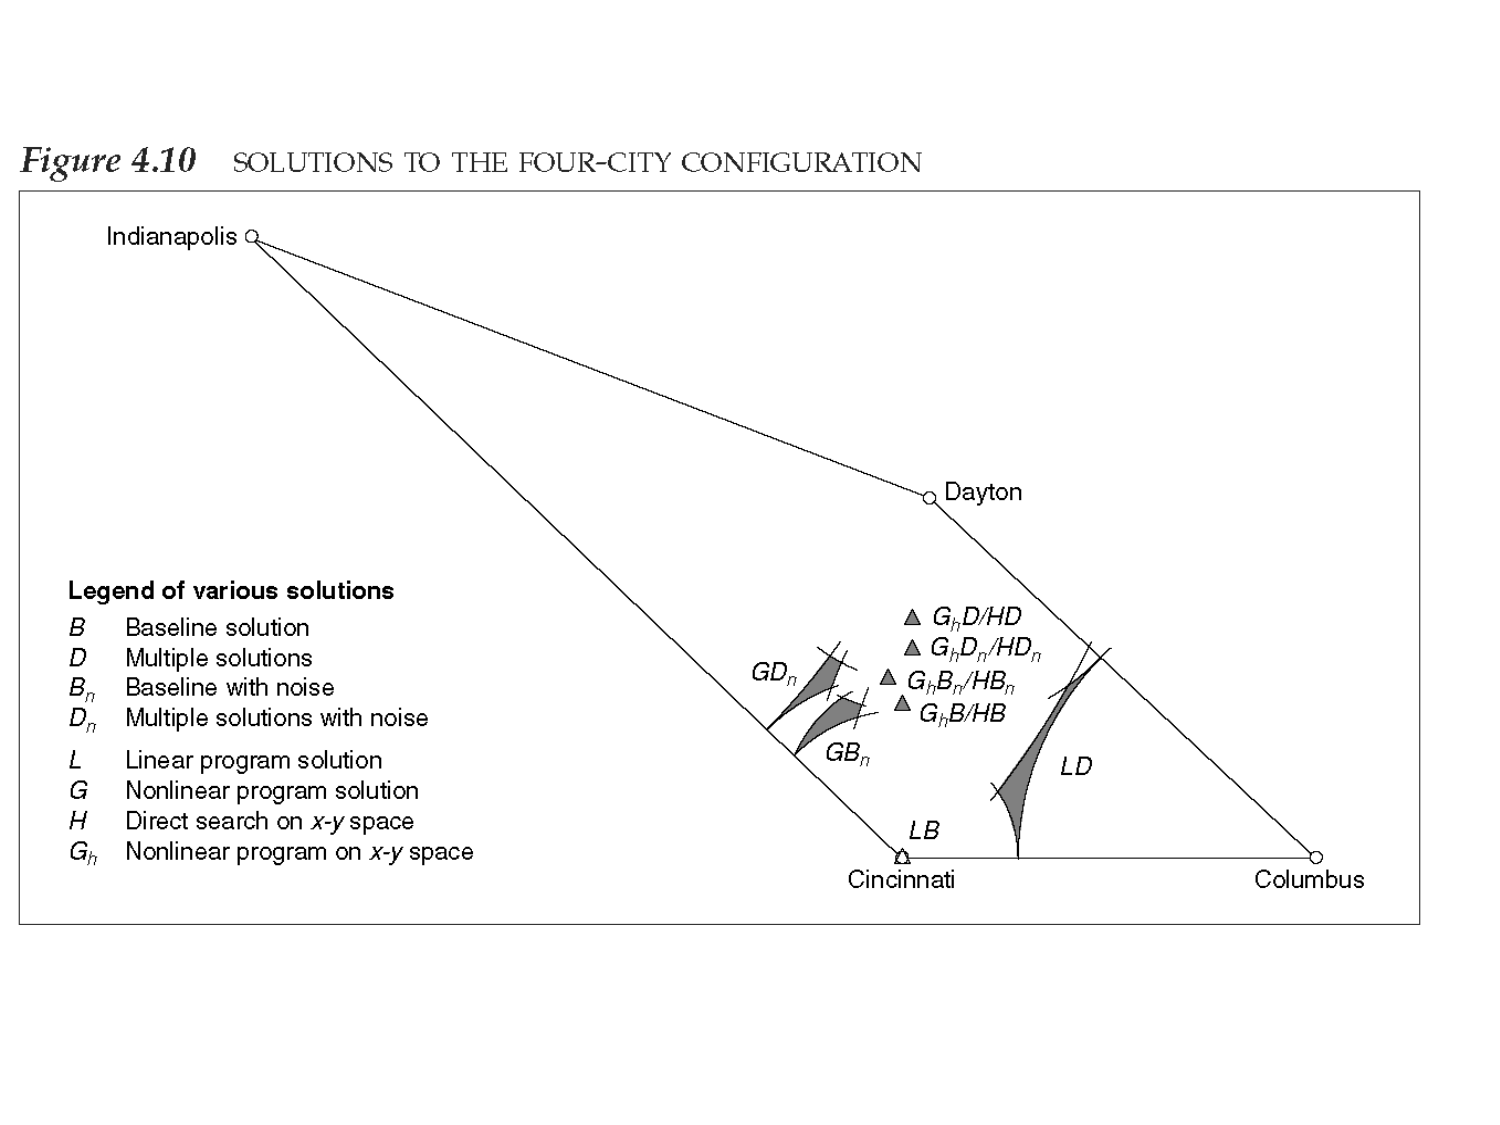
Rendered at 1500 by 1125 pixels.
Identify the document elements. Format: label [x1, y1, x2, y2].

picture [0, 133, 1438, 951]
